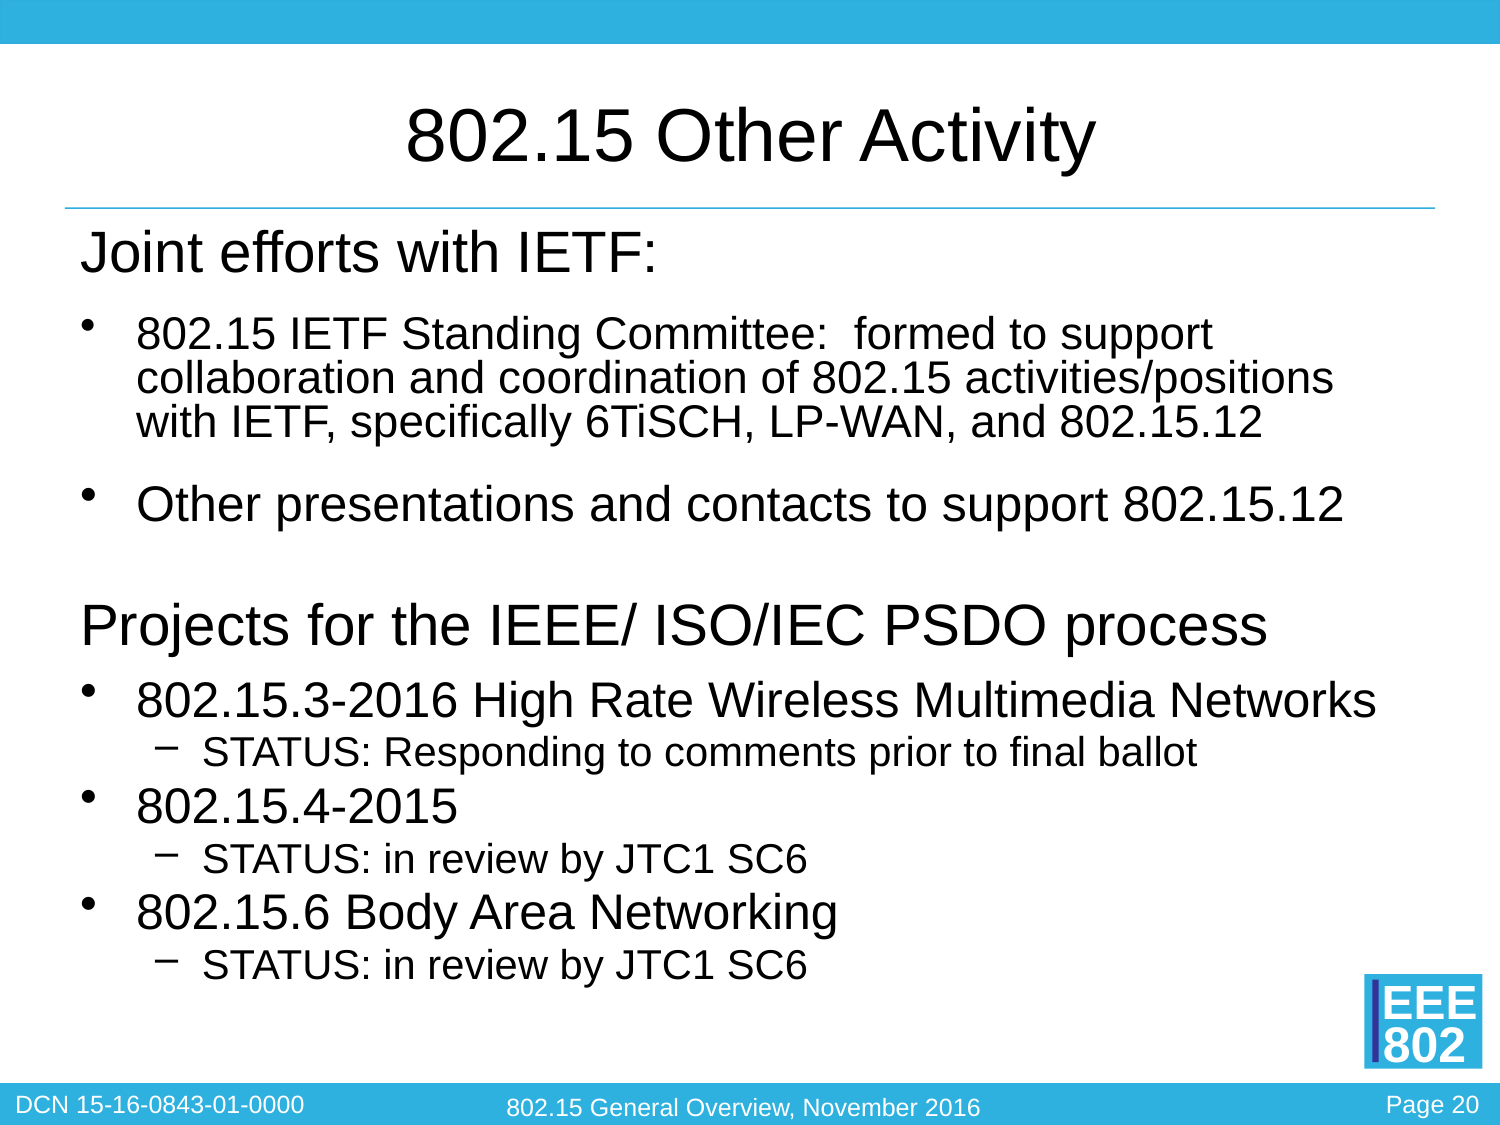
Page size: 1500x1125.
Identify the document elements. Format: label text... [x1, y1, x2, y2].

list Joint efforts with IETF: 802.15 IETF Standing Committee: formed to support collaboration and coordination of 802.15 activities/positions with IETF, specifically 6TiSCH, LP-WAN, and 802.15.12 Other presentations and contacts to support 802.15.12 Projects for the IEEE/ ISO/IEC PSDO process 802.15.3-2016 High Rate Wireless Multimedia Networks STATUS: Responding to comments prior to final ballot 802.15.4-2015 STATUS: in review by JTC1 SC6 802.15.6 Body Area Networking STATUS: in review by JTC1 SC6 [64, 219, 1412, 1035]
title 802.15 Other Activity [76, 66, 1427, 197]
